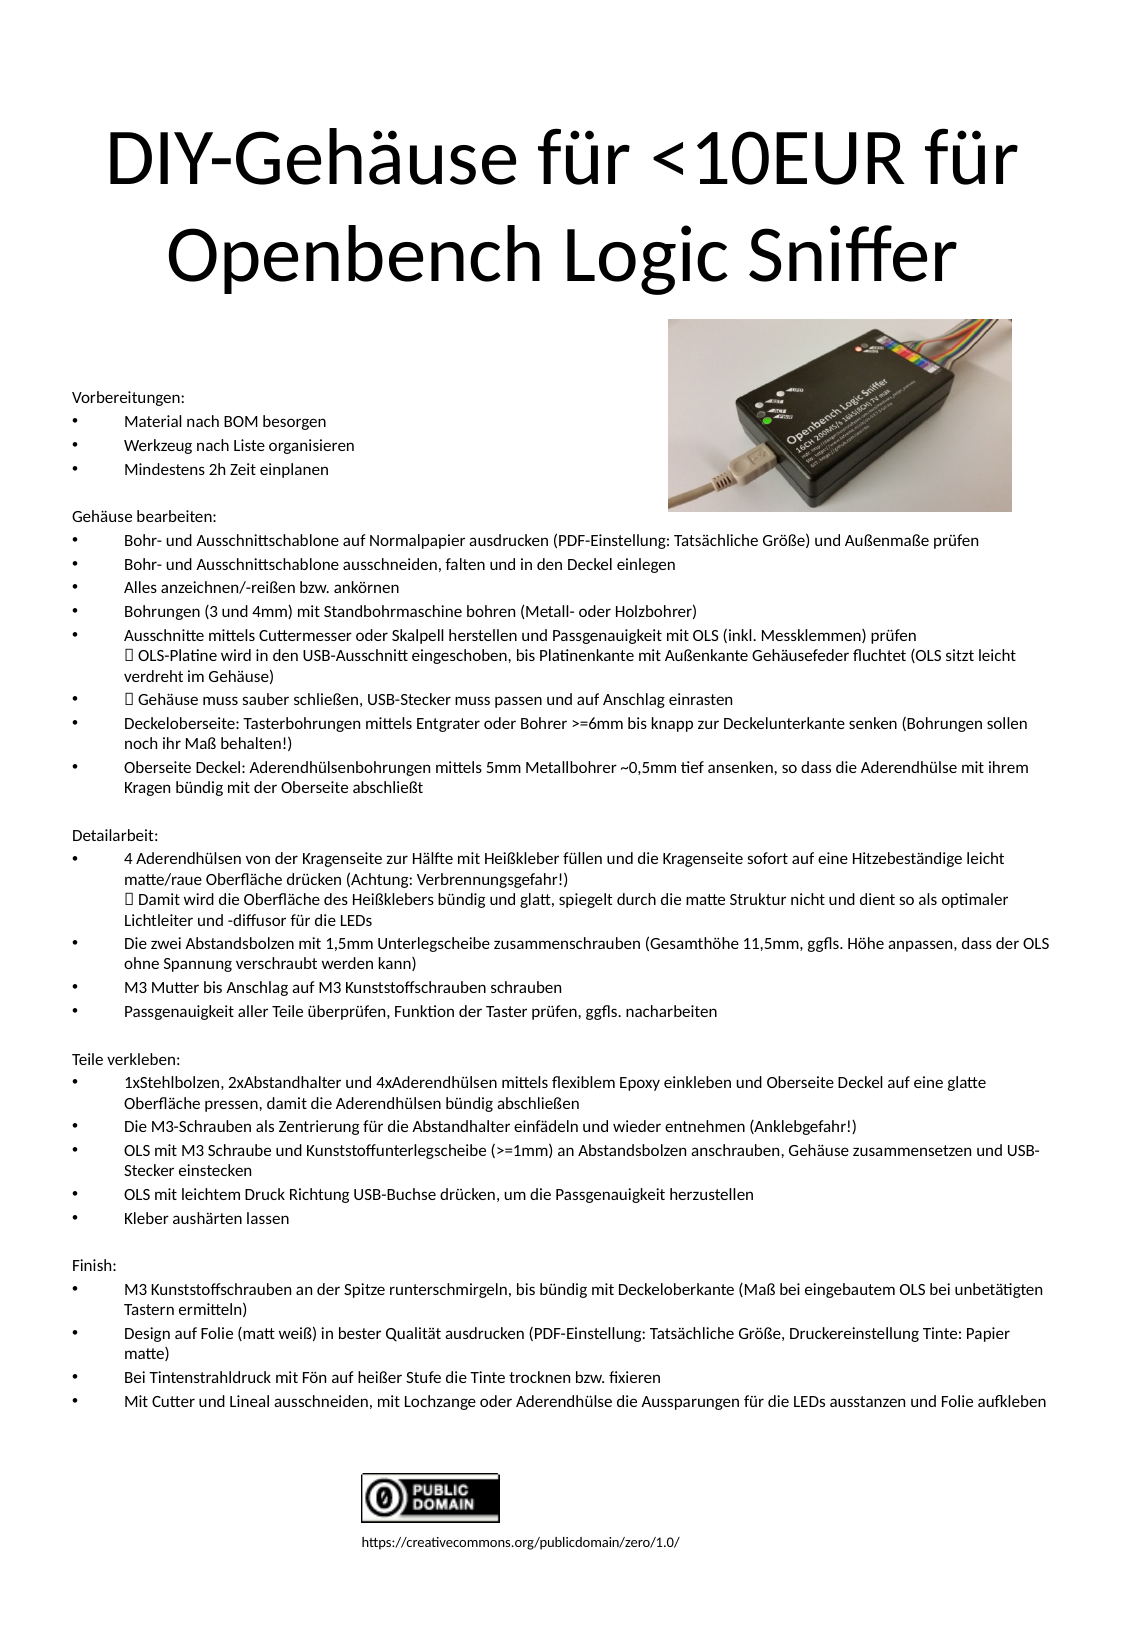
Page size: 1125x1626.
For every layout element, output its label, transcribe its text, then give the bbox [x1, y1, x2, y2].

picture [361, 1473, 500, 1523]
picture [668, 319, 1012, 513]
list Vorbereitungen: Material nach BOM besorgen Werkzeug nach Liste organisieren Mindestens 2h Zeit einplanen Gehäuse bearbeiten: Bohr- und Ausschnittschablone auf Normalpapier ausdrucken (PDF-Einstellung: Tatsächliche Größe) und Außenmaße prüfen Bohr- und Ausschnittschablone ausschneiden, falten und in den Deckel einlegen Alles anzeichnen/-reißen bzw. ankörnen Bohrungen (3 und 4mm) mit Standbohrmaschine bohren (Metall- oder Holzbohrer) Ausschnitte mittels Cuttermesser oder Skalpell herstellen und Passgenauigkeit mit OLS (inkl. Messklemmen) prüfen  OLS-Platine wird in den USB-Ausschnitt eingeschoben, bis Platinenkante mit Außenkante Gehäusefeder fluchtet (OLS sitzt leicht verdreht im Gehäuse)  Gehäuse muss sauber schließen, USB-Stecker muss passen und auf Anschlag einrasten Deckeloberseite: Tasterbohrungen mittels Entgrater oder Bohrer >=6mm bis knapp zur Deckelunterkante senken (Bohrungen sollen noch ihr Maß behalten!) Oberseite Deckel: Aderendhülsenbohrungen mittels 5mm Metallbohrer ~0,5mm tief ansenken, so dass die Aderendhülse mit ihrem Kragen bündig mit der Oberseite abschließt Detailarbeit: 4 Aderendhülsen von der Kragenseite zur Hälfte mit Heißkleber füllen und die Kragenseite sofort auf eine Hitzebeständige leicht matte/raue Oberfläche drücken (Achtung: Verbrennungsgefahr!)  Damit wird die Oberfläche des Heißklebers bündig und glatt, spiegelt durch die matte Struktur nicht und dient so als optimaler Lichtleiter und -diffusor für die LEDs Die zwei Abstandsbolzen mit 1,5mm Unterlegscheibe zusammenschrauben (Gesamthöhe 11,5mm, ggfls. Höhe anpassen, dass der OLS ohne Spannung verschraubt werden kann) M3 Mutter bis Anschlag auf M3 Kunststoffschrauben schrauben Passgenauigkeit aller Teile überprüfen, Funktion der Taster prüfen, ggfls. nacharbeiten Teile verkleben: 1xStehlbolzen, 2xAbstandhalter und 4xAderendhülsen mittels flexiblem Epoxy einkleben und Oberseite Deckel auf eine glatte Oberfläche pressen, damit die Aderendhülsen bündig abschließen Die M3-Schrauben als Zentrierung für die Abstandhalter einfädeln und wieder entnehmen (Anklebgefahr!) OLS mit M3 Schraube und Kunststoffunterlegscheibe (>=1mm) an Abstandsbolzen anschrauben, Gehäuse zusammensetzen und USB-Stecker einstecken OLS mit leichtem Druck Richtung USB-Buchse drücken, um die Passgenauigkeit herzustellen Kleber aushärten lassen Finish: M3 Kunststoffschrauben an der Spitze runterschmirgeln, bis bündig mit Deckeloberkante (Maß bei eingebautem OLS bei unbetätigten Tastern ermitteln) Design auf Folie (matt weiß) in bester Qualität ausdrucken (PDF-Einstellung: Tatsächliche Größe, Druckereinstellung Tinte: Papier matte) Bei Tintenstrahldruck mit Fön auf heißer Stufe die Tinte trocknen bzw. fixieren Mit Cutter und Lineal ausschneiden, mit Lochzange oder Aderendhülse die Aussparungen für die LEDs ausstanzen und Folie aufkleben [56, 379, 1069, 1452]
title DIY-Gehäuse für <10EUR für Openbench Logic Sniffer [56, 65, 1069, 336]
text_box https://creativecommons.org/publicdomain/zero/1.0/ [361, 1533, 705, 1551]
